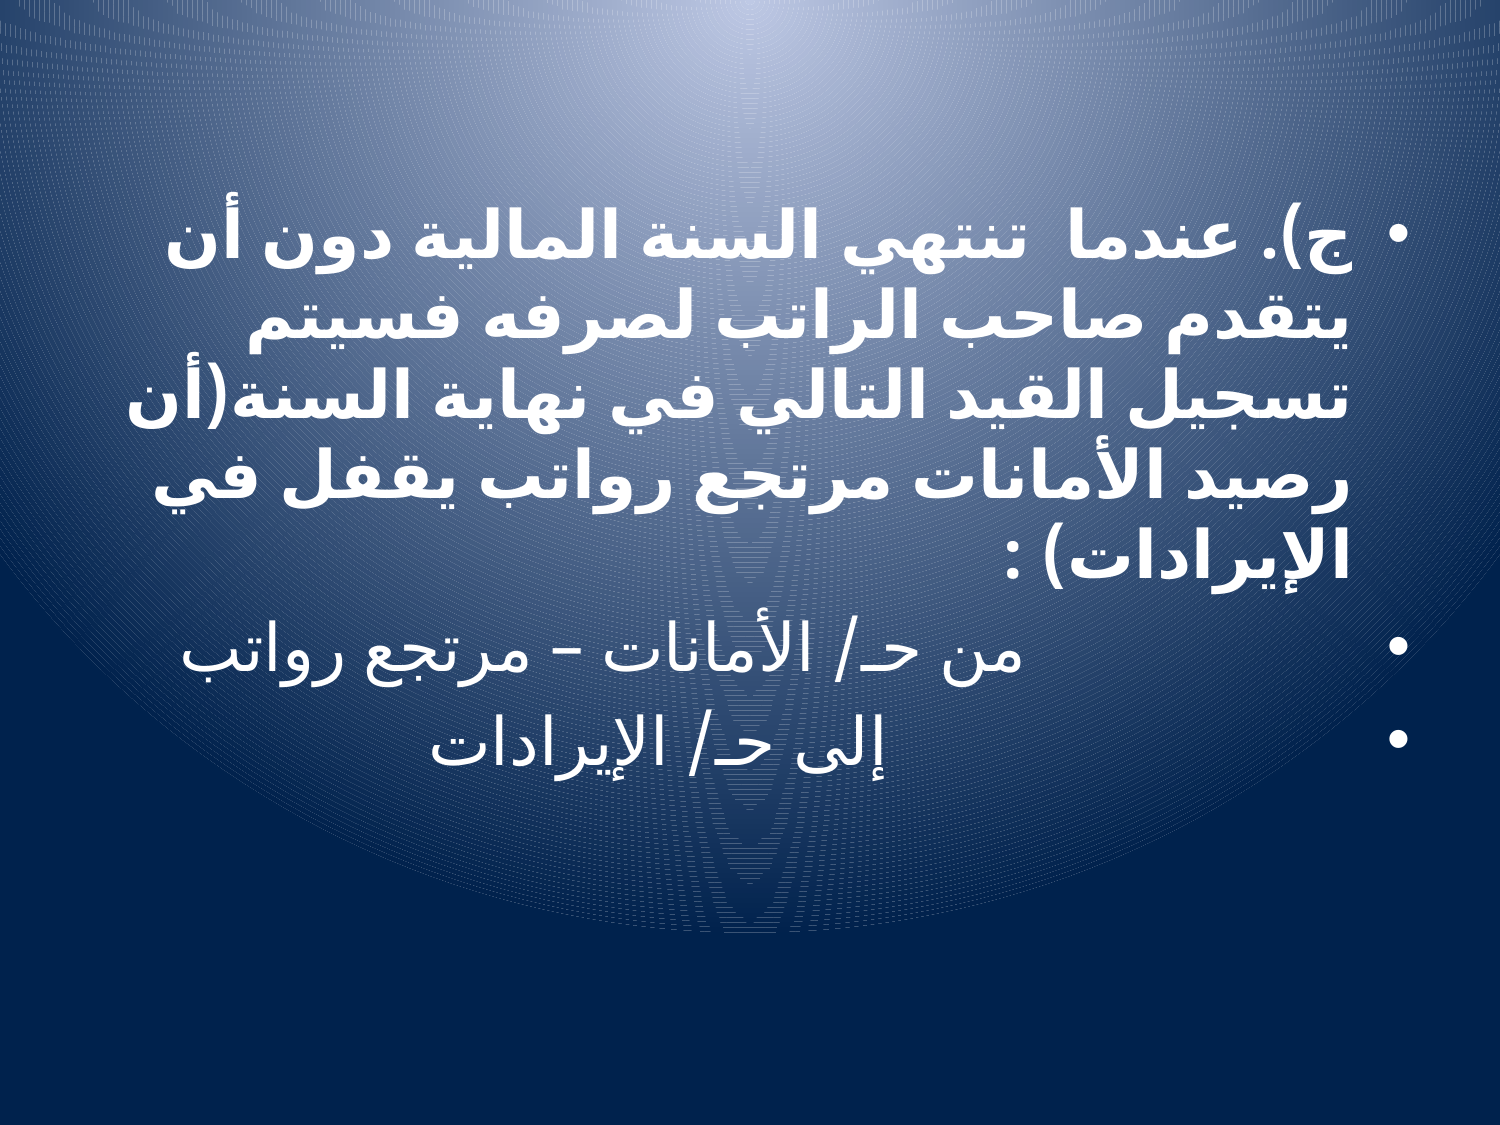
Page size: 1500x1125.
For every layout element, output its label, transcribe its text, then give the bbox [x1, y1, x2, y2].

list ج). عندما تنتهي السنة المالية دون أن يتقدم صاحب الراتب لصرفه فسيتم تسجيل القيد التالي في نهاية السنة(أن رصيد الأمانات مرتجع رواتب يقفل في الإيرادات) : من حـ/ الأمانات – مرتجع رواتب إلى حـ/ الإيرادات [75, 184, 1425, 1005]
